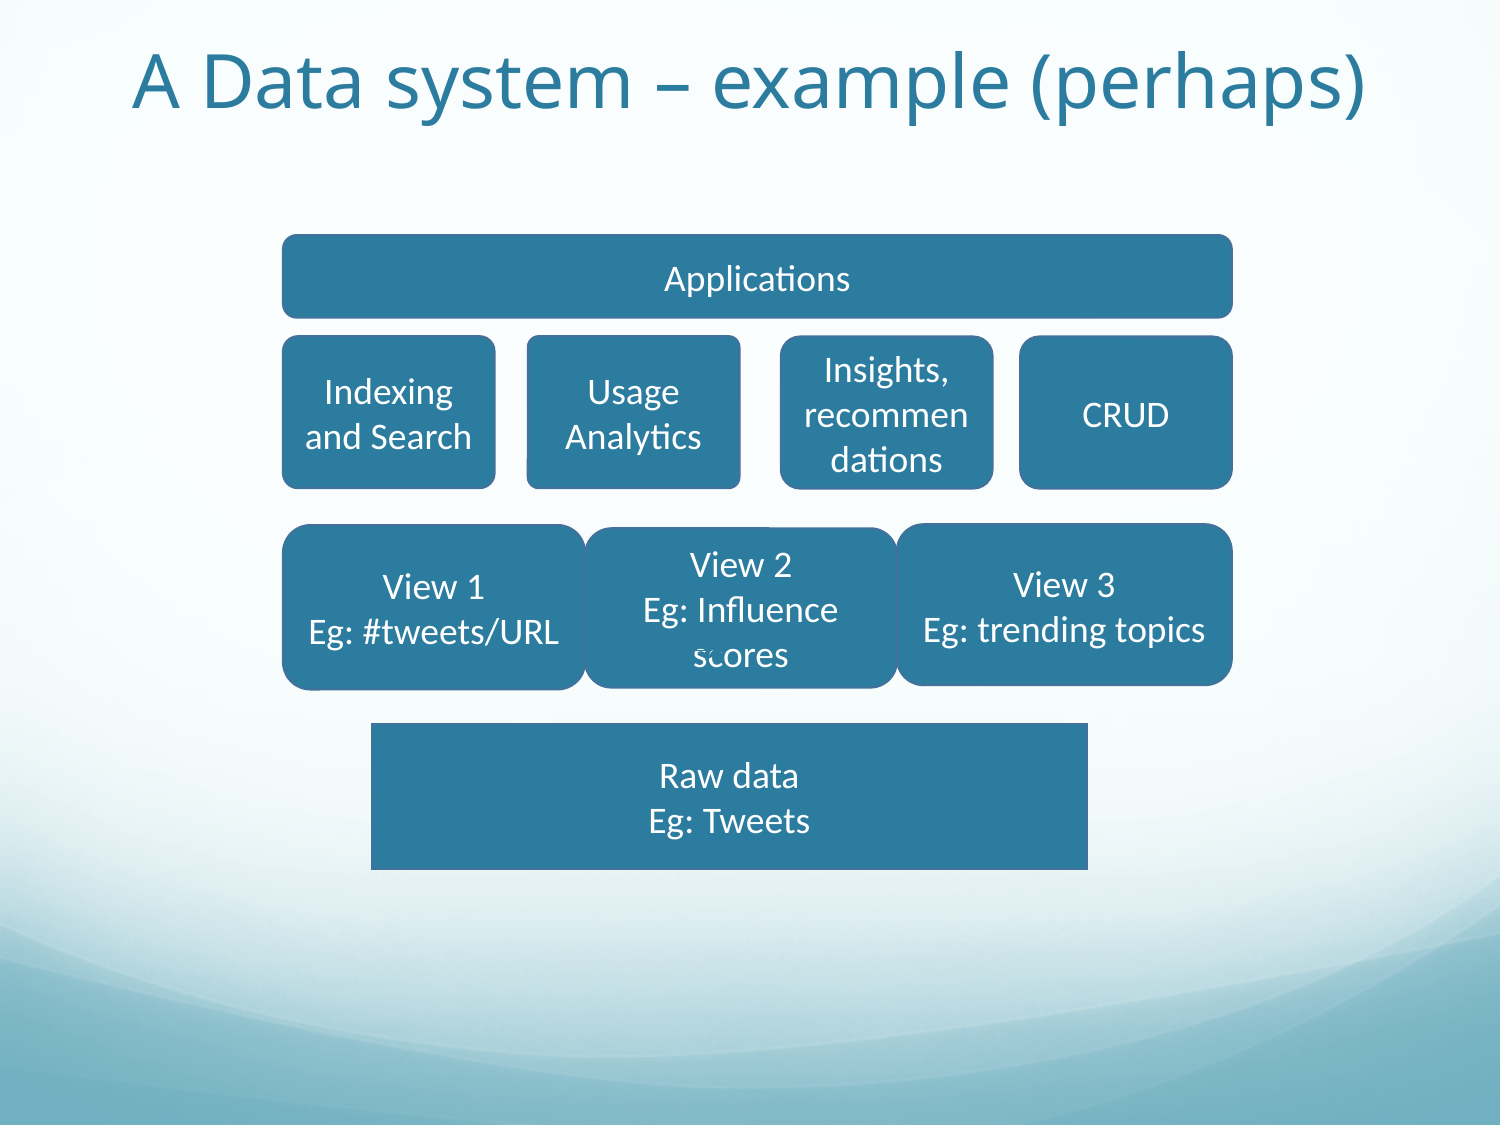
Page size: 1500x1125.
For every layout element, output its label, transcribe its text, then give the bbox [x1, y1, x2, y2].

text_box View 3 Eg: trending topics [896, 524, 1232, 686]
text_box Indexing and Search [282, 336, 495, 489]
text_box Raw data Eg: Tweets [372, 723, 1087, 870]
text_box CRUD [1020, 336, 1232, 489]
text_box View 1 Eg: #tweets/URL [282, 525, 585, 690]
text_box Usage Analytics [527, 336, 740, 489]
title A Data system – example (perhaps) [90, 17, 1410, 131]
text_box Insights, recommendations [780, 336, 993, 489]
text_box View 2 Eg: Influence scores [585, 528, 897, 688]
text_box Applications [282, 235, 1232, 318]
